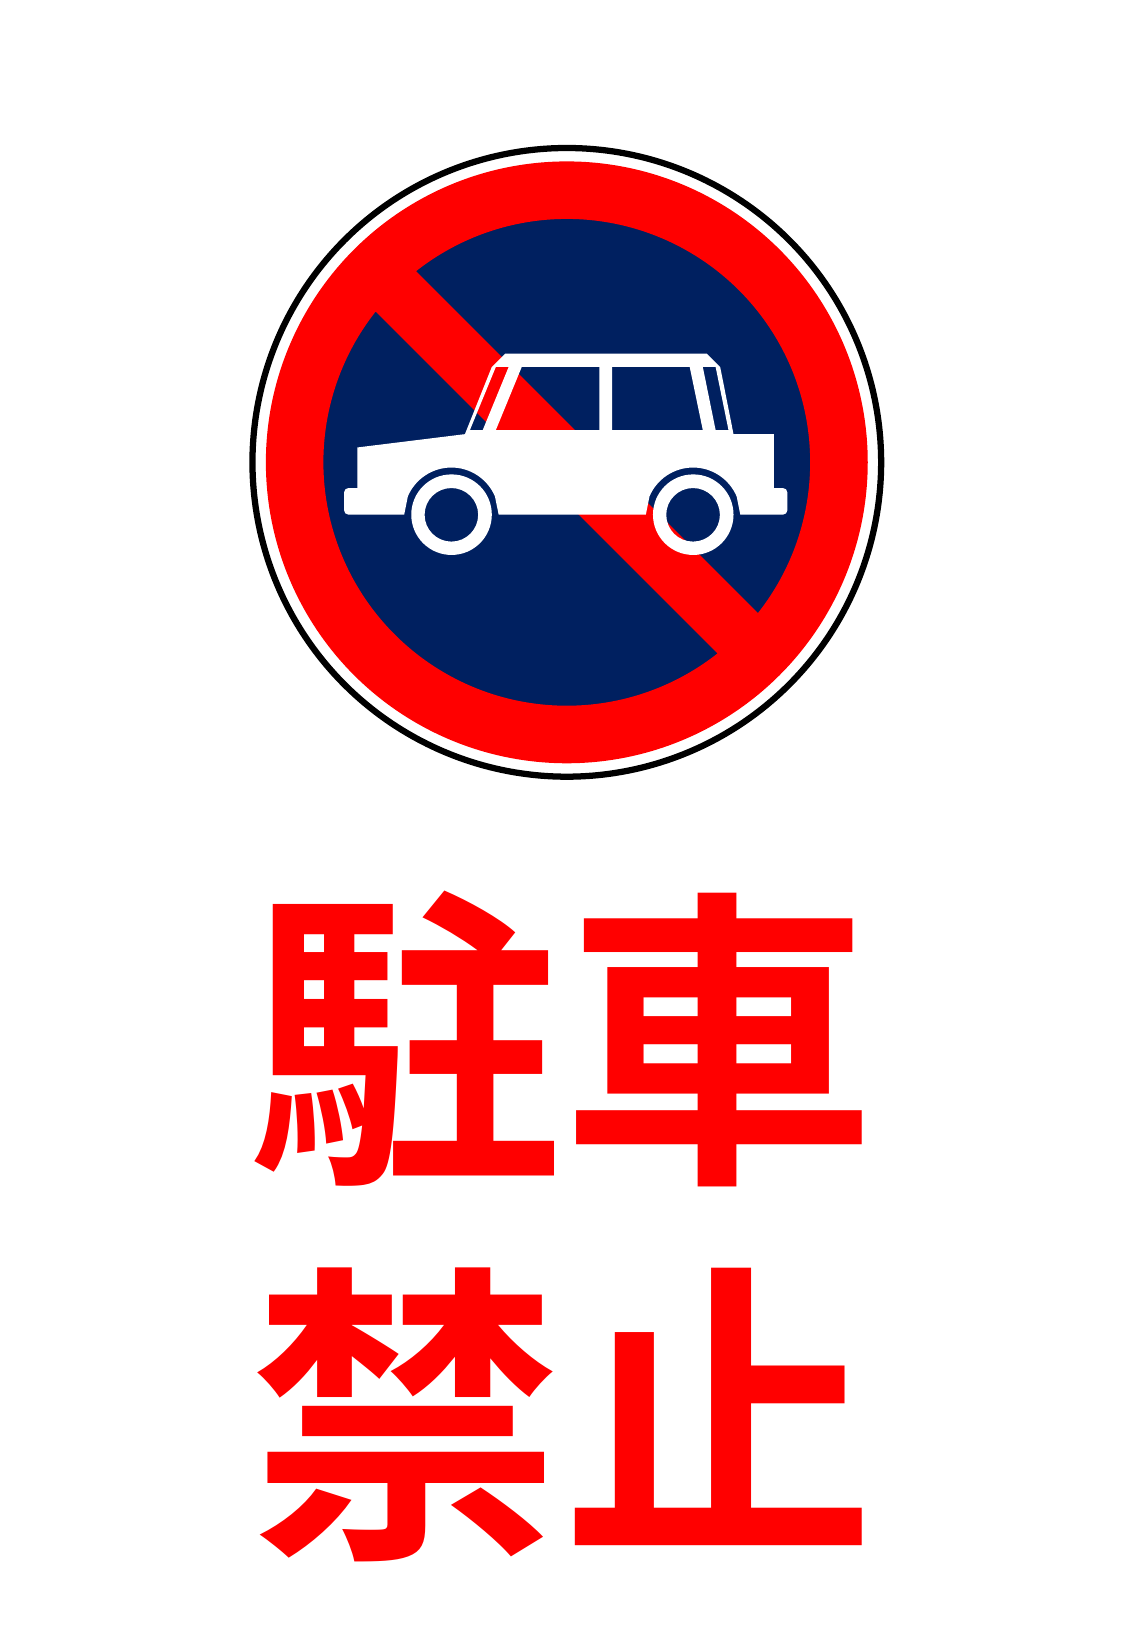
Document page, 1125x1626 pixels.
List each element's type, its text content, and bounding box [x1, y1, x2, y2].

text_box 駐車 禁止 [0, 838, 1125, 1604]
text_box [252, 147, 882, 777]
